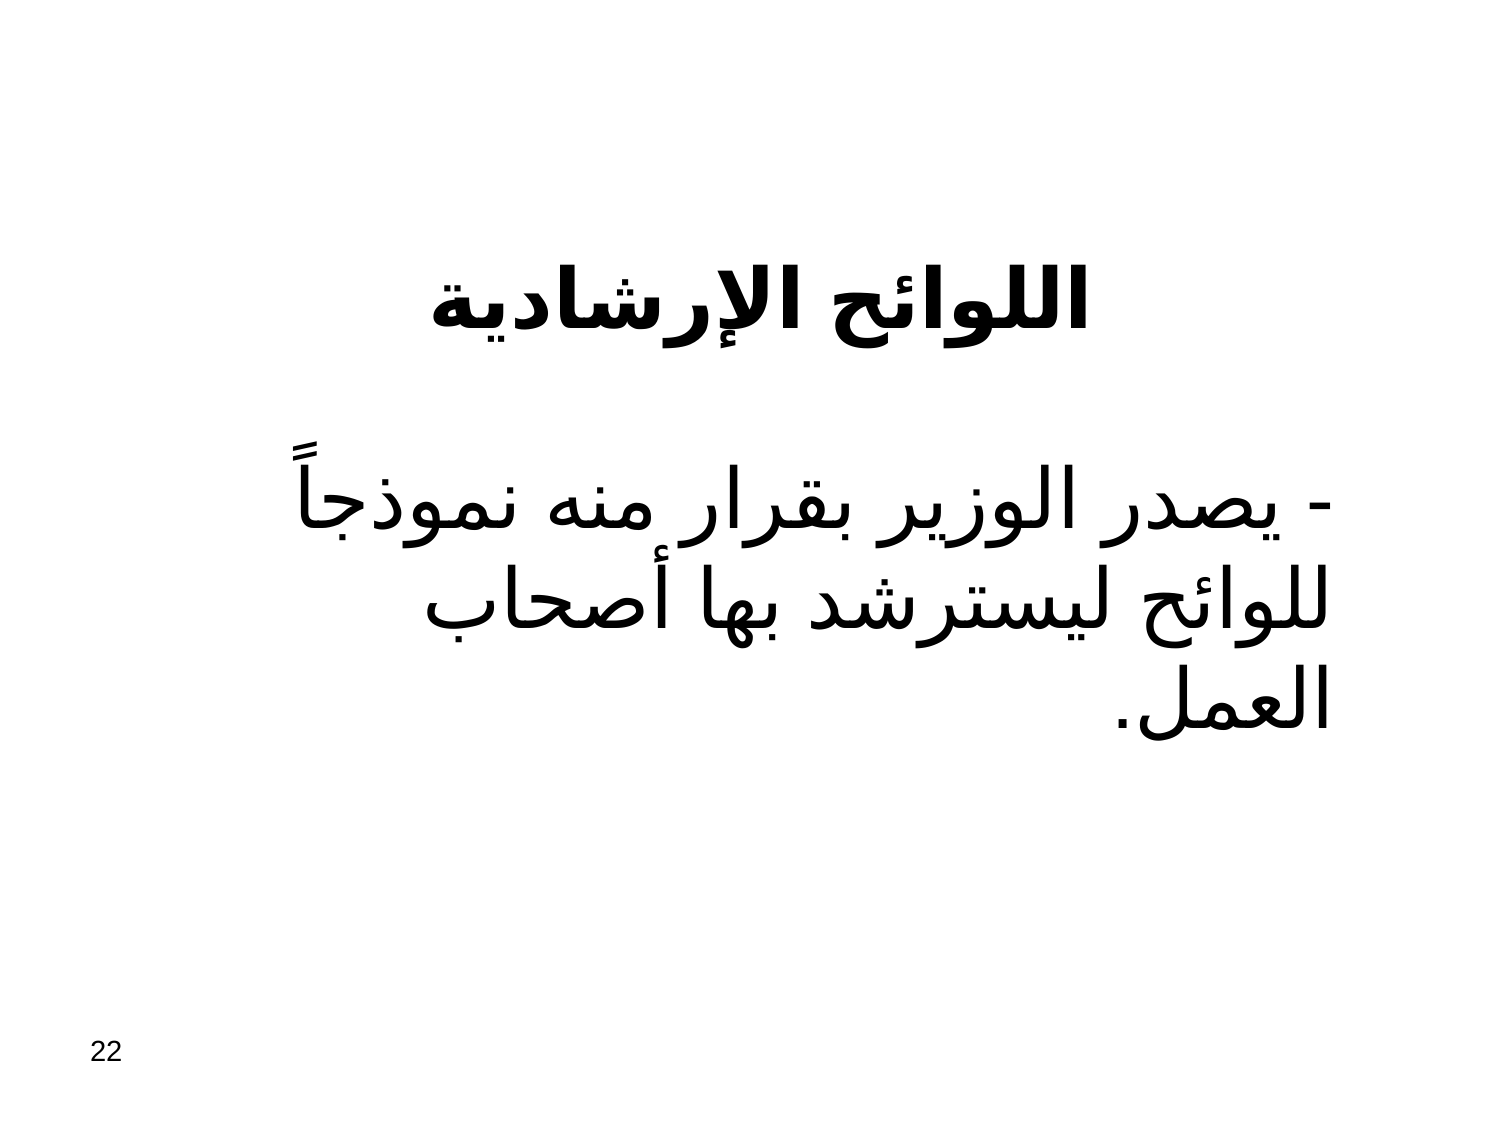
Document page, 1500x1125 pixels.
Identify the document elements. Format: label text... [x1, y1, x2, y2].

subtitle - يصدر الوزير بقرار منه نموذجاً للوائح ليسترشد بها أصحاب العمل. [224, 437, 1351, 938]
title اللوائح الإرشادية [112, 174, 1388, 417]
slide_number 22 [74, 1024, 426, 1103]
